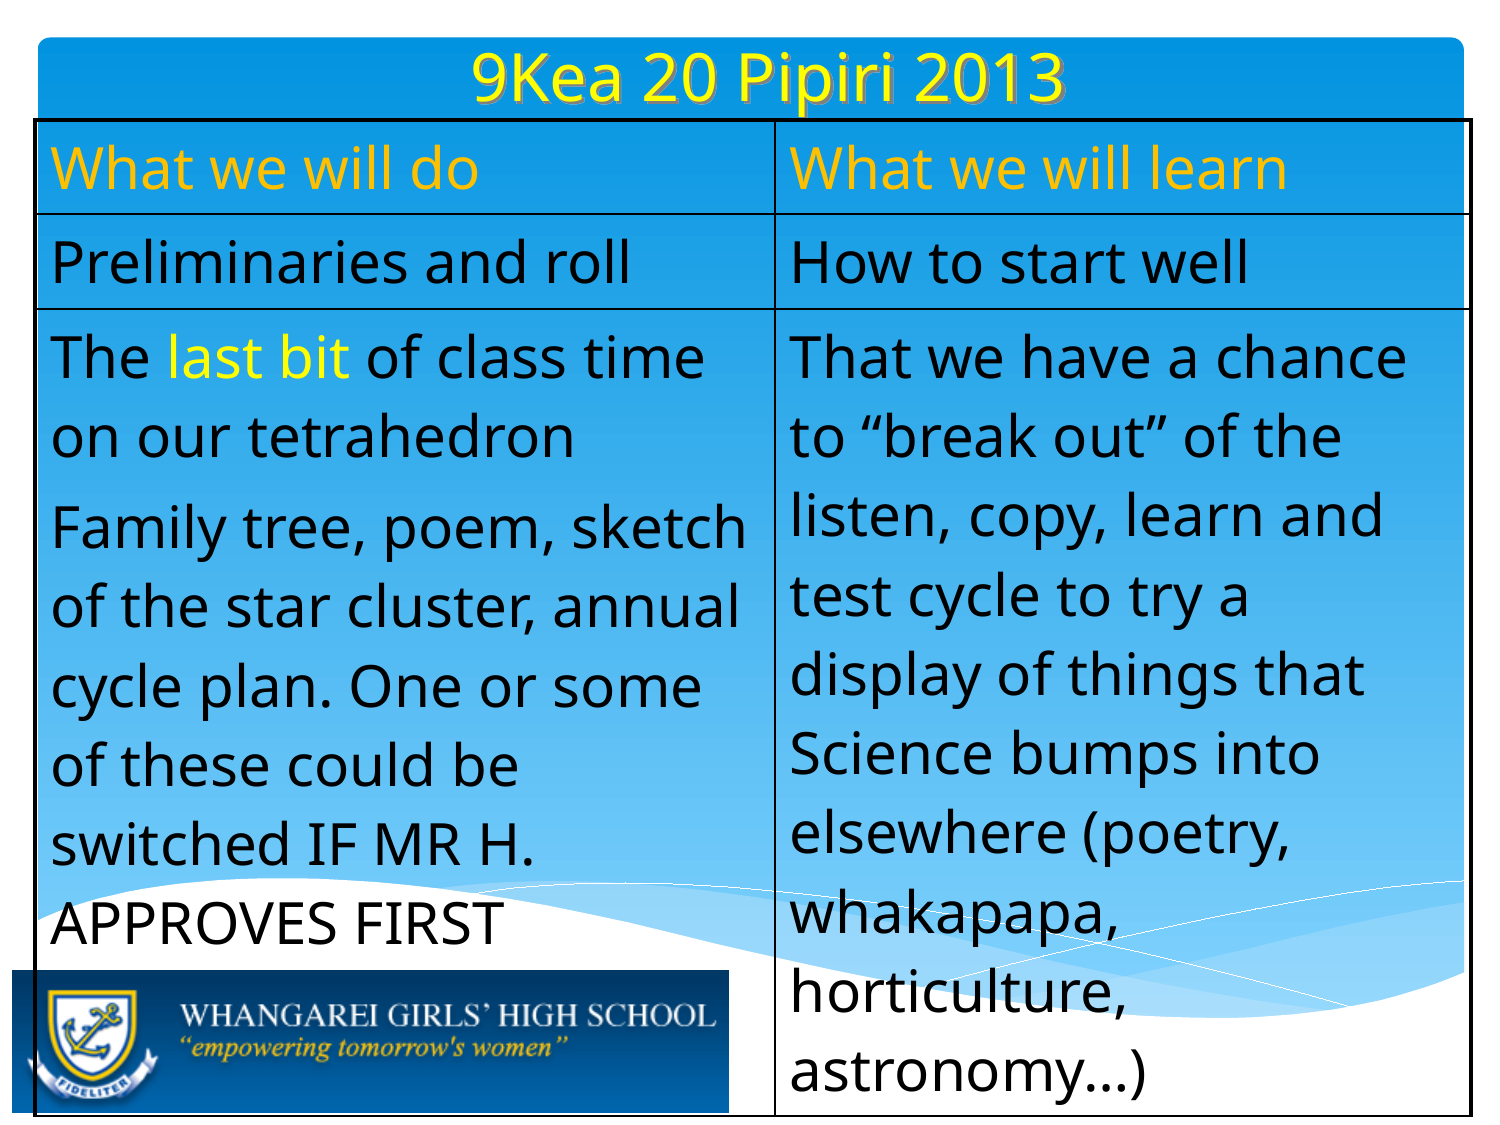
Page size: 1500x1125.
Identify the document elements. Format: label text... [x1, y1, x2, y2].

table_cell Preliminaries and roll [37, 215, 774, 308]
table_cell That we have a chance to “break out” of the listen, copy, learn and test cycle to try a display of things that Science bumps into elsewhere (poetry, whakapapa, horticulture, astronomy…) [776, 310, 1469, 1115]
table_header What we will do [37, 122, 774, 213]
text_box 9Kea 20 Pipiri 2013 [162, 24, 1375, 118]
picture [12, 970, 729, 1113]
table_cell How to start well [776, 215, 1469, 308]
table_cell The last bit of class time on our tetrahedron Family tree, poem, sketch of the star cluster, annual cycle plan. One or some of these could be switched IF MR H. APPROVES FIRST [37, 310, 774, 1115]
table_header What we will learn [776, 122, 1469, 213]
